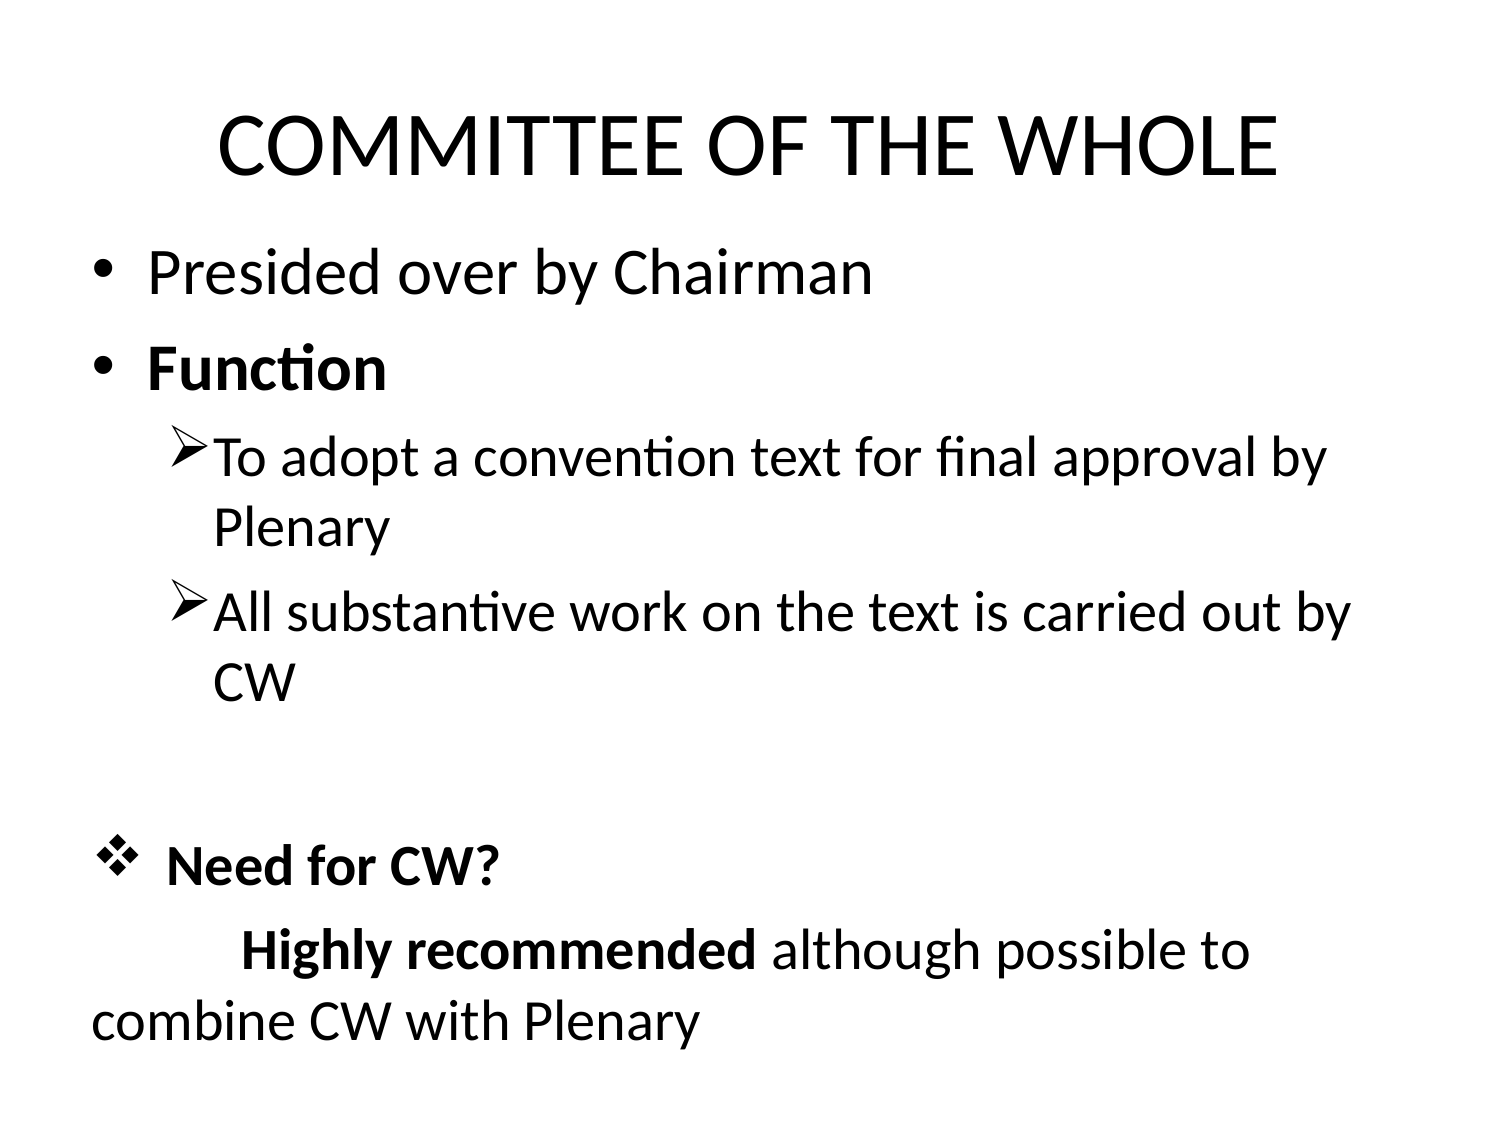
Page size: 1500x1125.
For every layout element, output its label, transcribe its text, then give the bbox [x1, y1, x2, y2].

list Presided over by Chairman Function To adopt a convention text for final approval by Plenary All substantive work on the text is carried out by CW Need for CW? Highly recommended although possible to combine CW with Plenary [76, 219, 1427, 963]
title COMMITTEE OF THE WHOLE [75, 45, 1425, 233]
